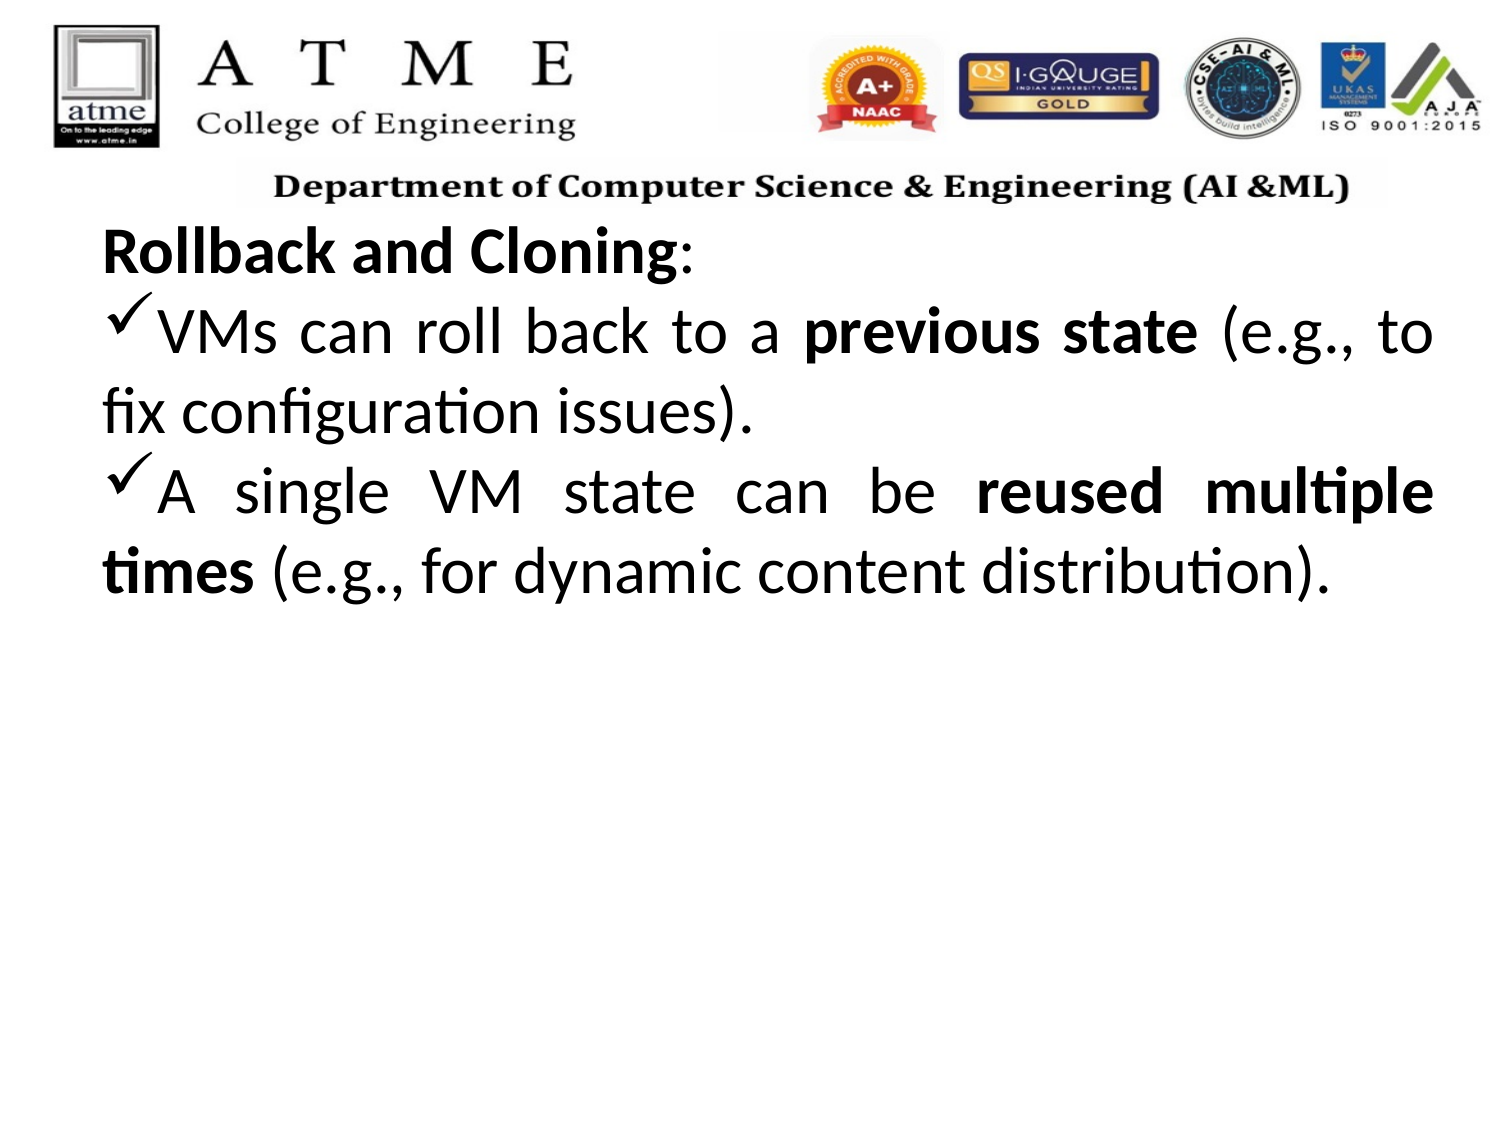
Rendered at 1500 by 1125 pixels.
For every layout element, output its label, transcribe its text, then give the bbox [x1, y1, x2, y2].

picture [24, 0, 1500, 226]
text_box Rollback and Cloning: VMs can roll back to a previous state (e.g., to fix configuration issues). A single VM state can be reused multiple times (e.g., for dynamic content distribution). [87, 234, 1450, 615]
